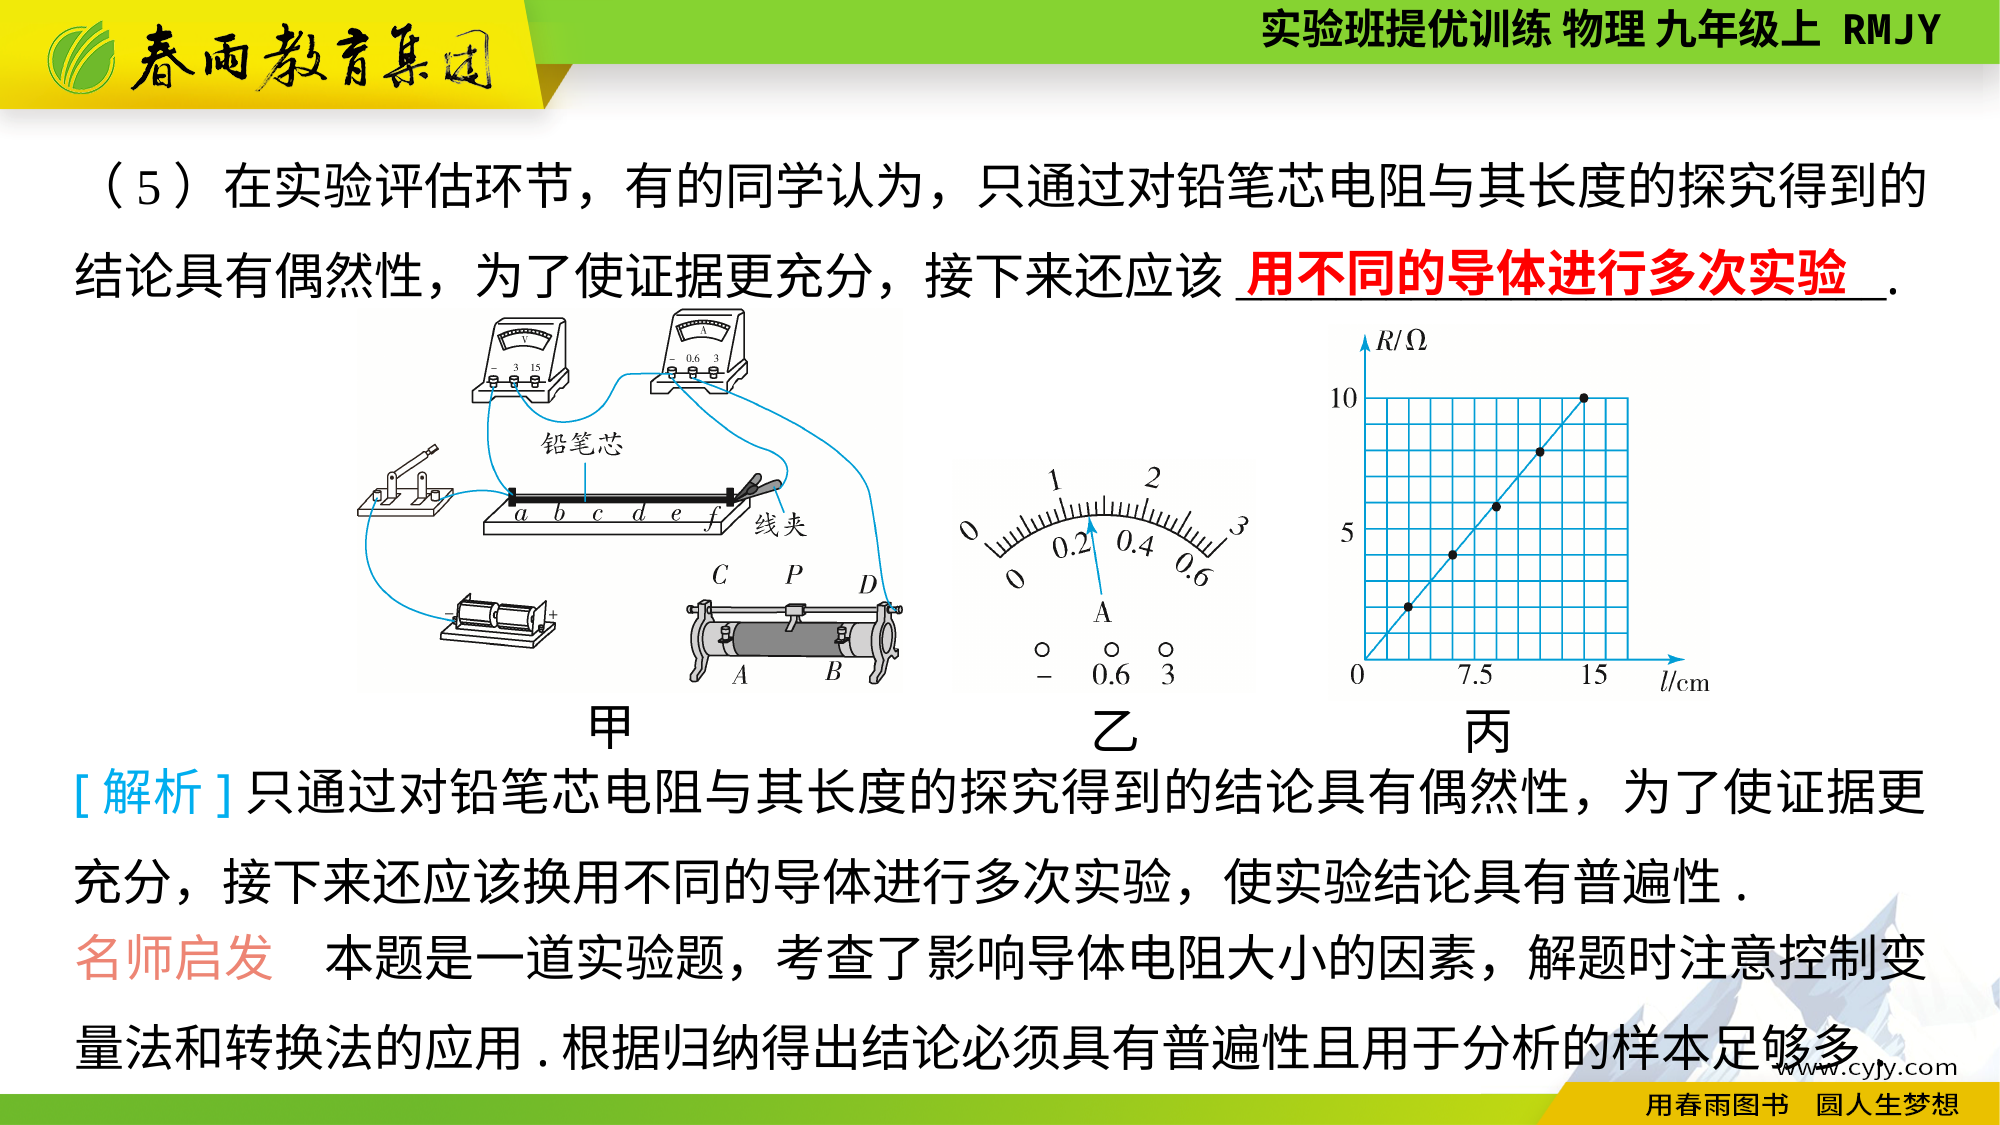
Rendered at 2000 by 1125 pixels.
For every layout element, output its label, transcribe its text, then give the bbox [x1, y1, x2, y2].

list （5）在实验评估环节，有的同学认为，只通过对铅笔芯电阻与其长度的探究得到的结论具有偶然性，为了使证据更充分，接下来还应该__________________________. [59, 117, 1944, 303]
text_box 甲 [570, 703, 651, 722]
text_box 名师启发 本题是一道实验题，考查了影响导体电阻大小的因素，解题时注意控制变量法和转换法的应用.根据归纳得出结论必须具有普遍性且用于分析的样本足够多. [59, 888, 1944, 1084]
text_box 用不同的导体进行多次实验 [1232, 203, 1862, 309]
text_box [解析]只通过对铅笔芯电阻与其长度的探究得到的结论具有偶然性，为了使证据更充分，接下来还应该换用不同的导体进行多次实验，使实验结论具有普遍性. [57, 722, 1942, 918]
text_box 丙 [1449, 709, 1529, 722]
text_box 乙 [1075, 701, 1156, 722]
picture [0, 0, 2000, 1125]
